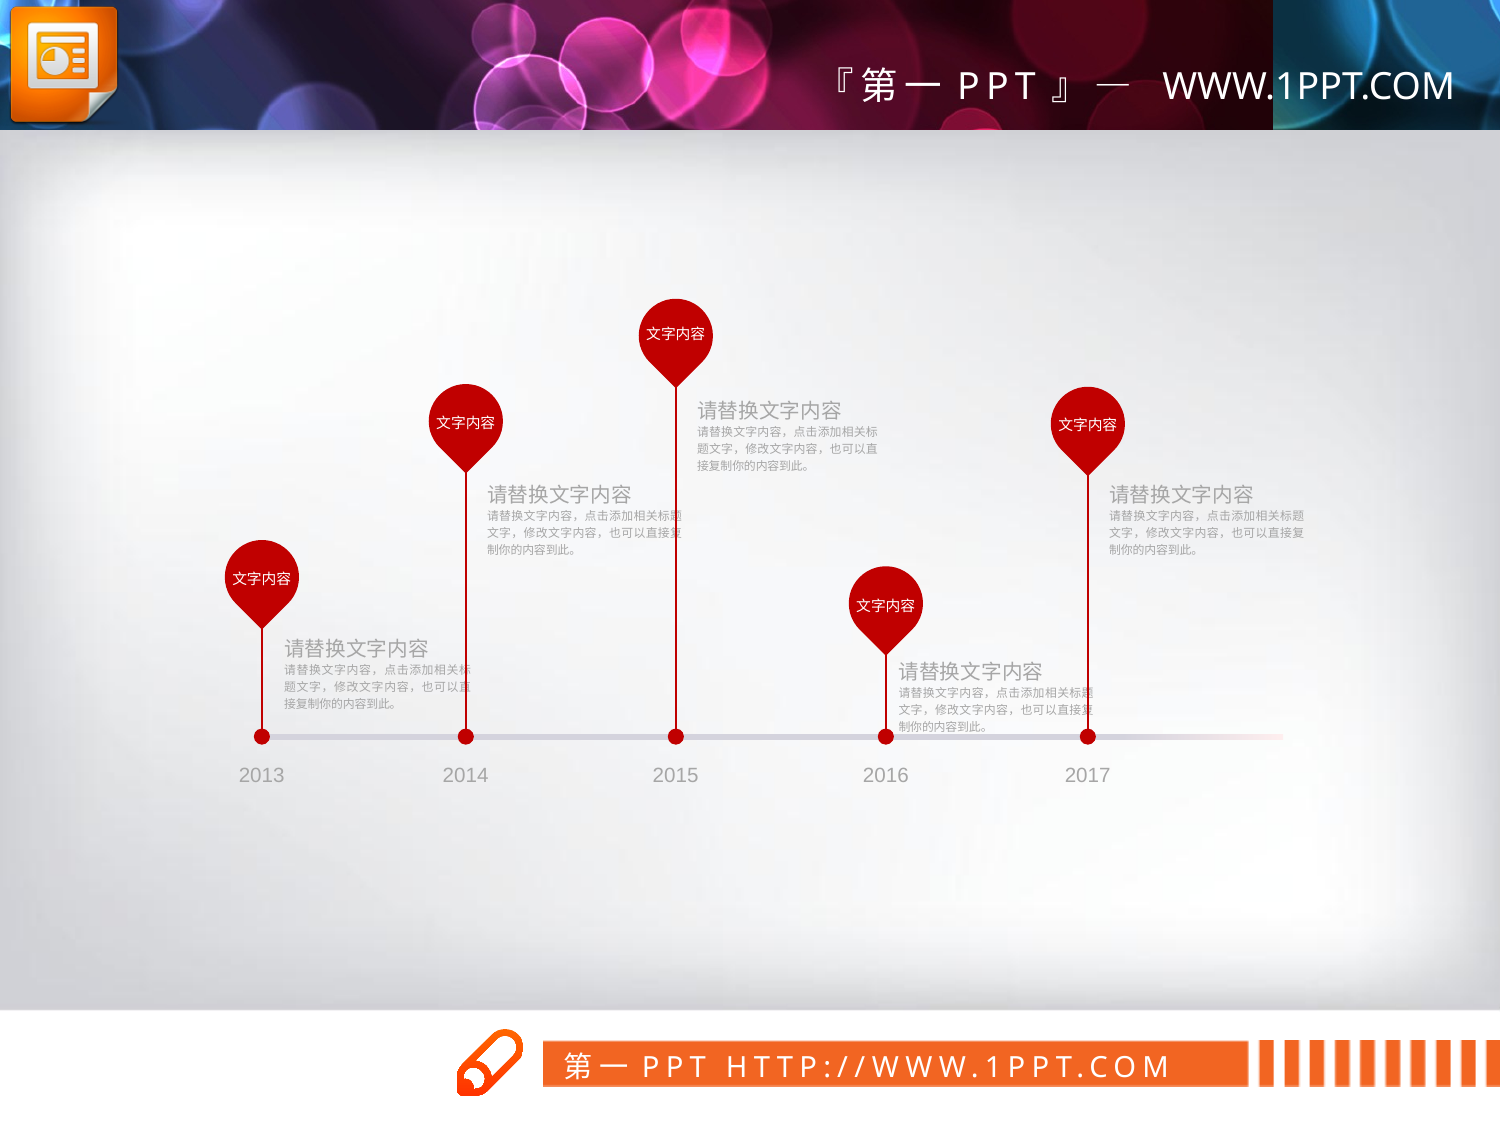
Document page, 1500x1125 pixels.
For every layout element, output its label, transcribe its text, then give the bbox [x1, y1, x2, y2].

text_box 请替换文字内容 [1130, 476, 1267, 505]
text_box 请替换文字内容，点击添加相关标题文字，修改文字内容，也可以直接复制你的内容到此。 [509, 505, 633, 557]
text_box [1050, 386, 1126, 745]
text_box 2017 [1050, 756, 1125, 787]
text_box 请替换文字内容 [929, 653, 1045, 682]
picture [543, 1040, 1500, 1087]
text_box 请替换文字内容，点击添加相关标题文字，修改文字内容，也可以直接复制你的内容到此。 [1130, 505, 1305, 557]
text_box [428, 383, 504, 745]
text_box 请替换文字内容 [718, 393, 993, 424]
picture [0, 0, 1500, 1012]
text_box 2016 [848, 756, 923, 787]
text_box 2015 [638, 756, 713, 787]
text_box 2014 [428, 756, 503, 787]
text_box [848, 565, 924, 745]
text_box [509, 734, 633, 740]
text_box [224, 539, 300, 745]
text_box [638, 298, 714, 745]
text_box [304, 734, 423, 740]
text_box [929, 734, 1045, 740]
text_box [1130, 734, 1284, 740]
text_box 2013 [224, 756, 299, 787]
text_box 请替换文字内容 [304, 630, 423, 659]
text_box 请替换文字内容 [509, 476, 633, 505]
text_box 请替换文字内容，点击添加相关标题文字，修改文字内容，也可以直接复制你的内容到此。 [718, 421, 878, 474]
text_box 请替换文字内容，点击添加相关标题文字，修改文字内容，也可以直接复制你的内容到此。 [304, 659, 423, 711]
text_box [718, 734, 843, 740]
text_box 请替换文字内容，点击添加相关标题文字，修改文字内容，也可以直接复制你的内容到此。 [929, 682, 1045, 734]
